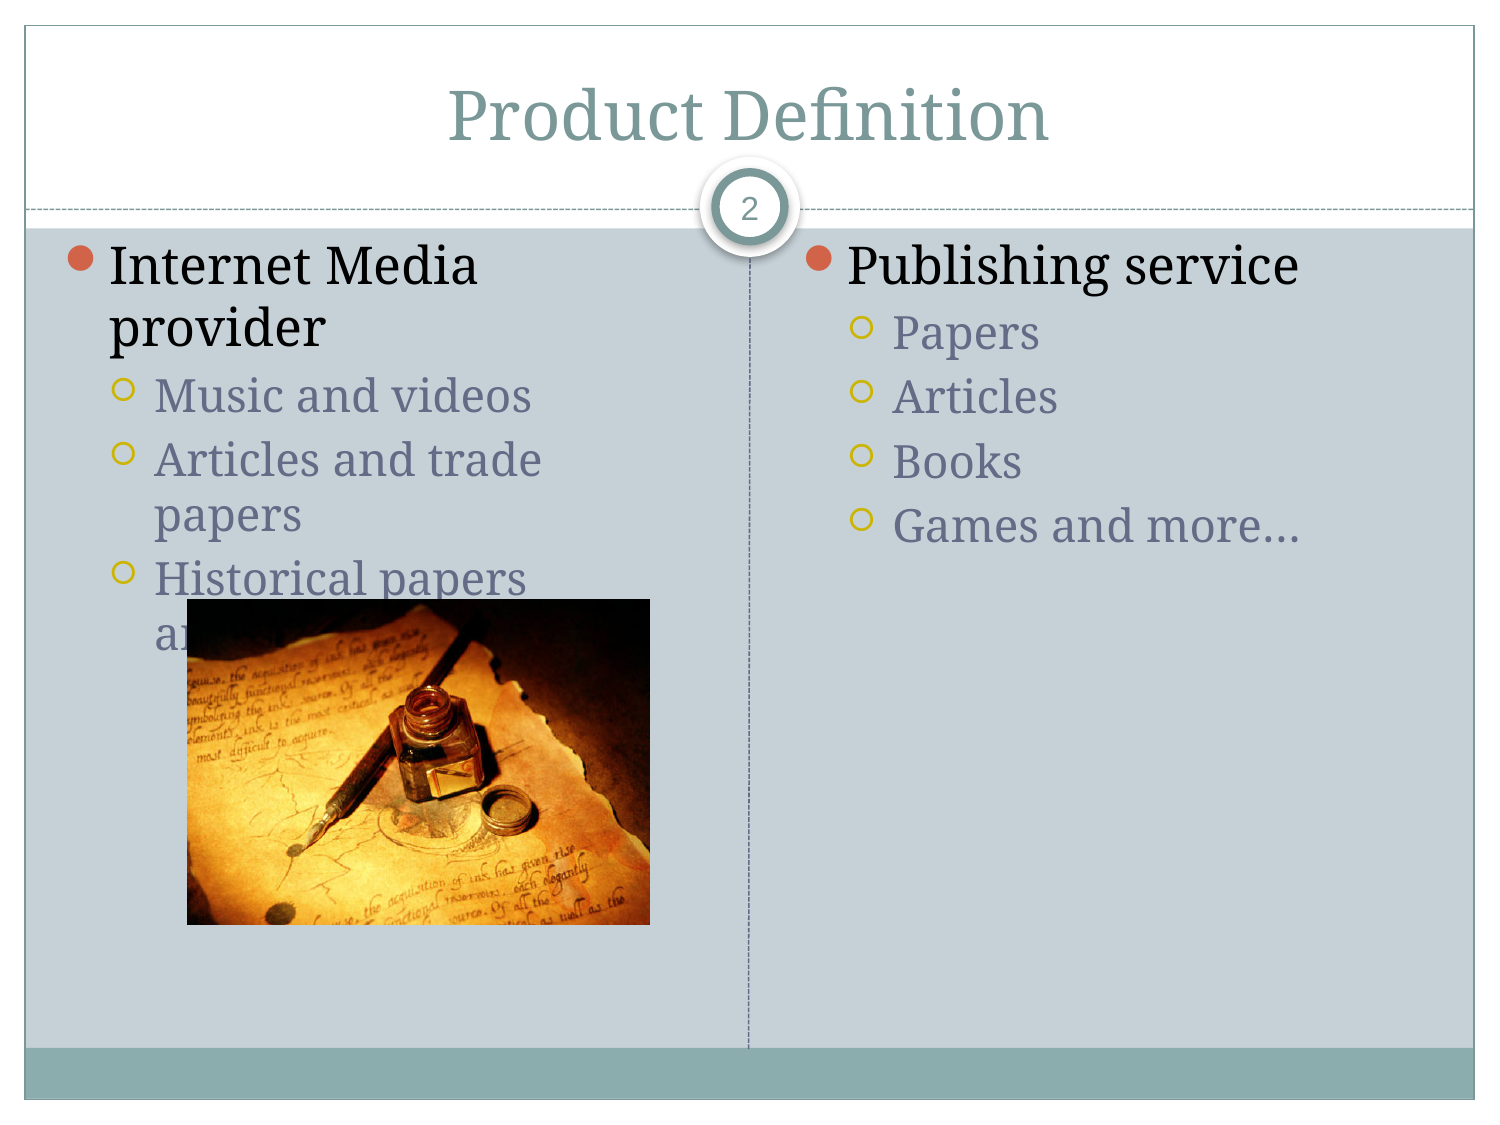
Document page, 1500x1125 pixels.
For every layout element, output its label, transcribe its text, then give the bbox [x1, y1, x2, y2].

title Product Definition [49, 37, 1450, 162]
list Internet Media provider Music and videos Articles and trade papers Historical papers archive [49, 224, 712, 993]
list Publishing service Papers Articles Books Games and more… [787, 224, 1450, 993]
picture [187, 599, 651, 925]
slide_number 2 [712, 170, 788, 243]
